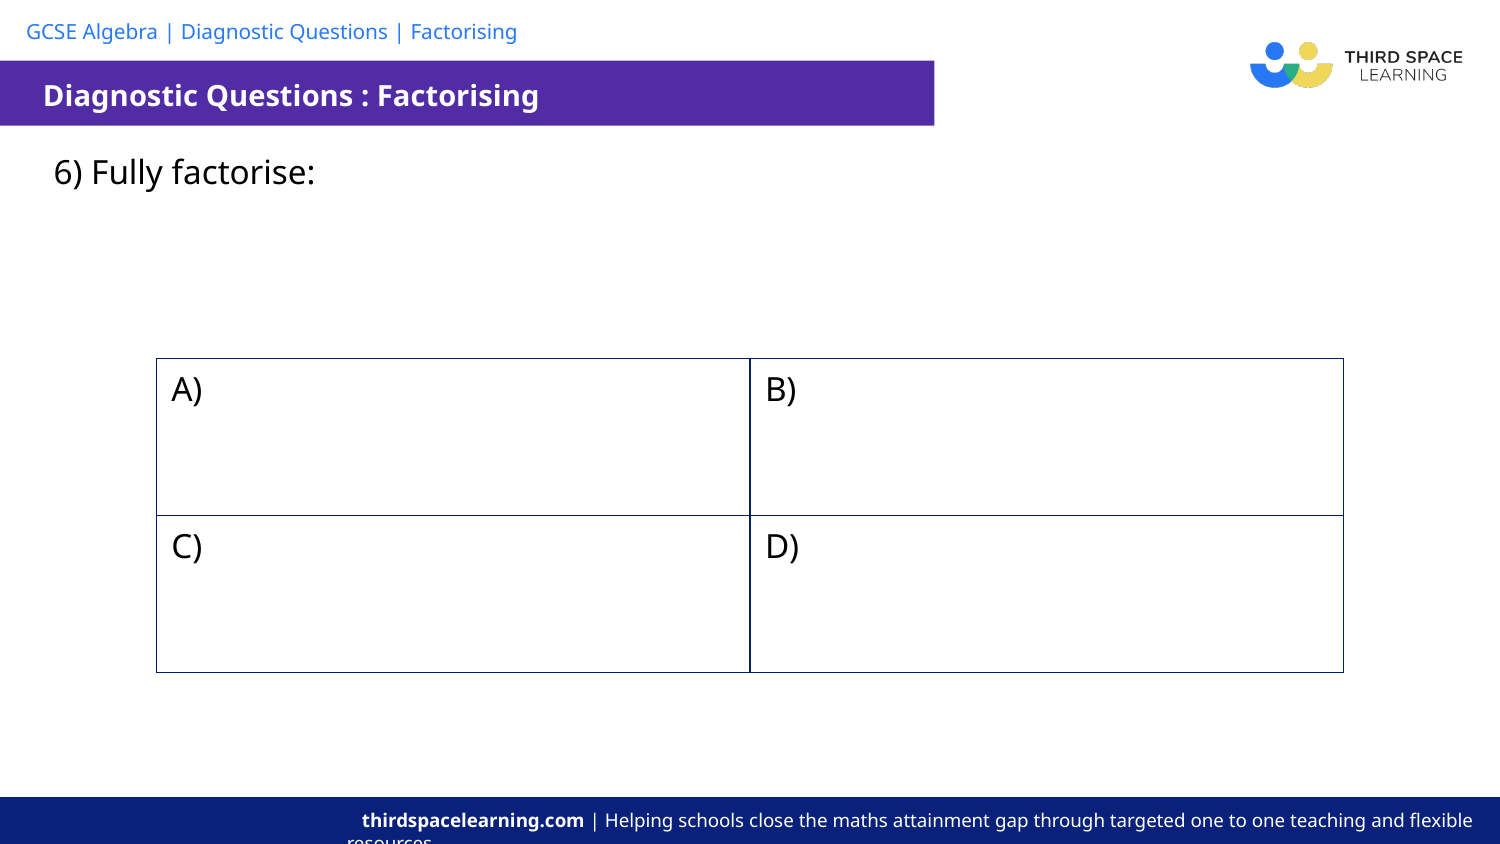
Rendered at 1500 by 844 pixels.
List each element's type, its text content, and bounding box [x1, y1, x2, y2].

text_box Diagnostic Questions : Factorising [27, 61, 849, 127]
picture [1250, 33, 1465, 99]
